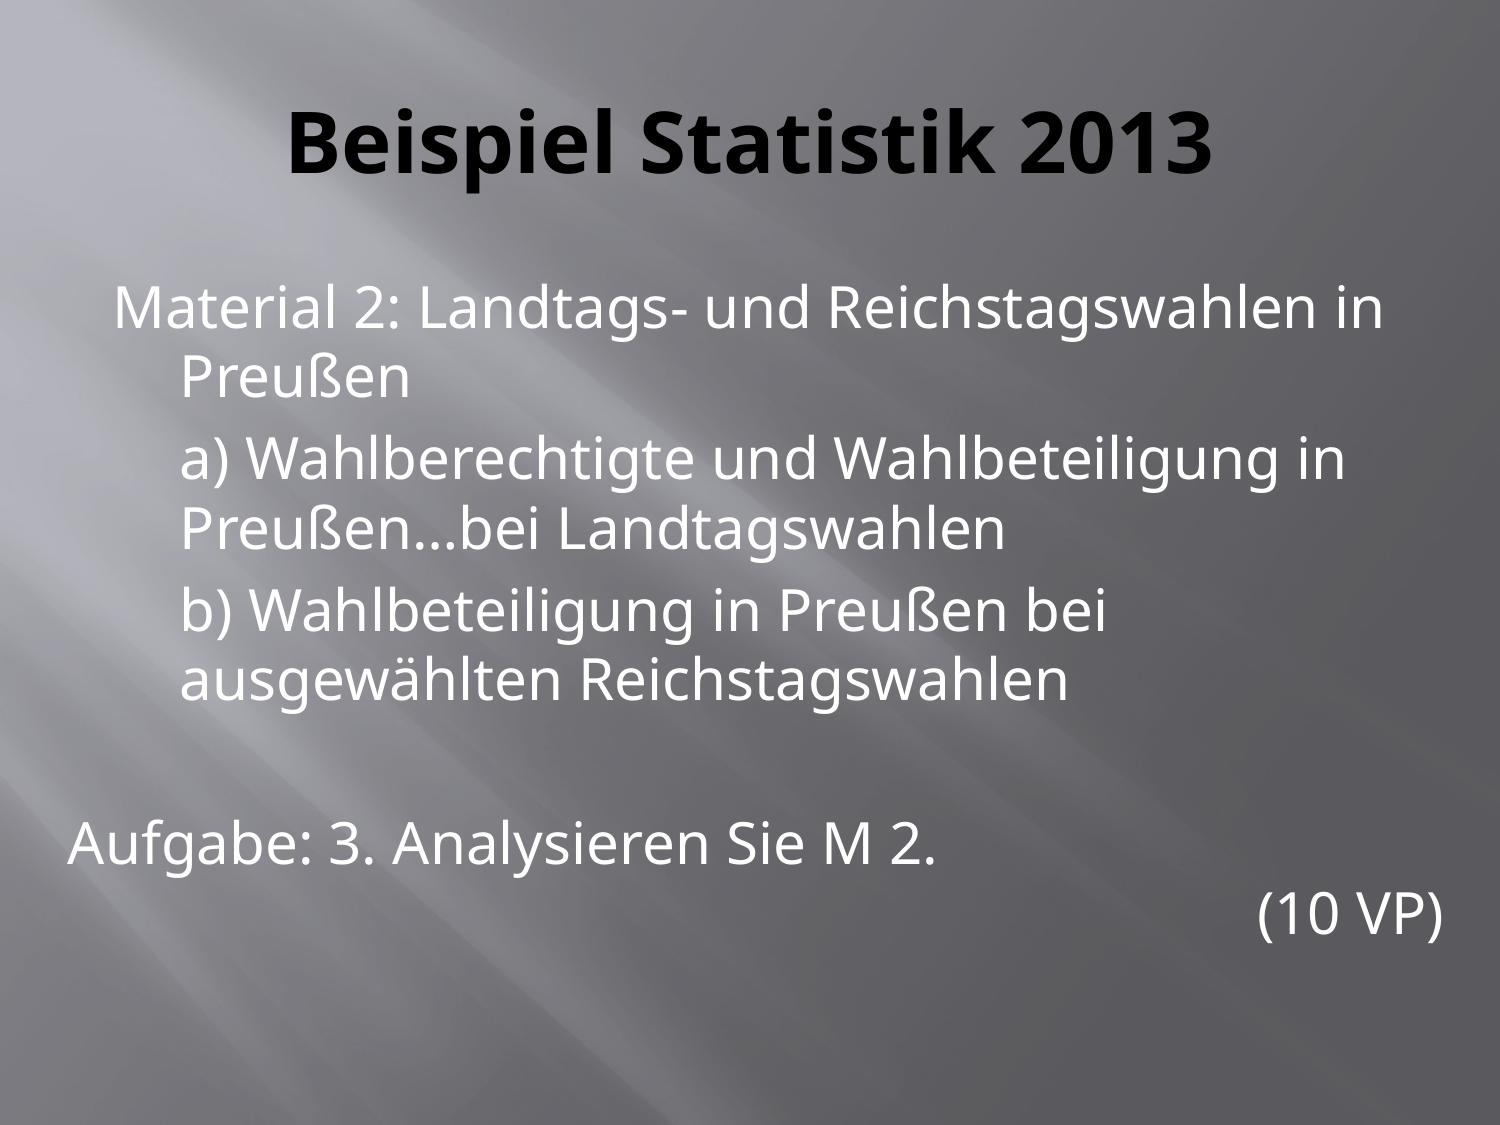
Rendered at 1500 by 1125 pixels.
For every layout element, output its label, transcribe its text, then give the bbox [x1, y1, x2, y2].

text_box Aufgabe: 3. Analysieren Sie M 2. (10 VP) [53, 798, 1459, 954]
list Material 2: Landtags- und Reichstagswahlen in Preußen a) Wahlberechtigte und Wahlbeteiligung in Preußen…bei Landtagswahlen b) Wahlbeteiligung in Preußen bei ausgewählten Reichstagswahlen [75, 262, 1425, 787]
title Beispiel Statistik 2013 [75, 45, 1425, 233]
